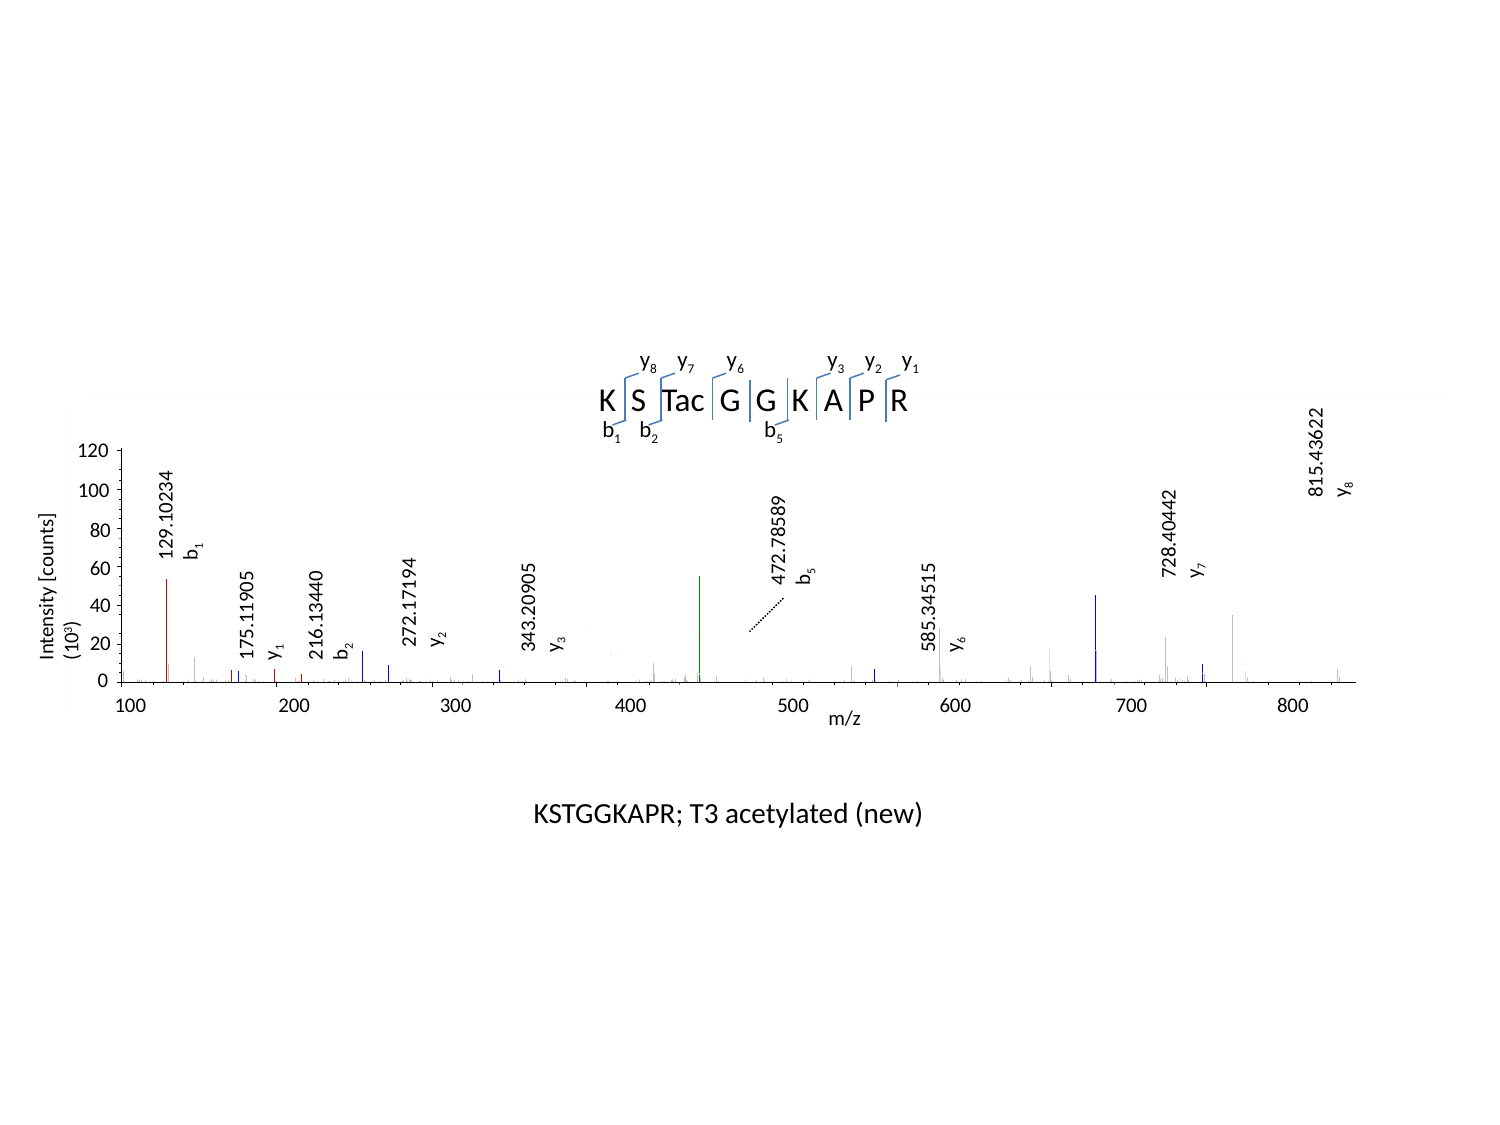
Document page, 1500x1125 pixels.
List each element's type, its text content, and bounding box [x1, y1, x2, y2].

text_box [24, 337, 1463, 738]
text_box KSTGGKAPR; T3 acetylated (new) [518, 787, 939, 838]
